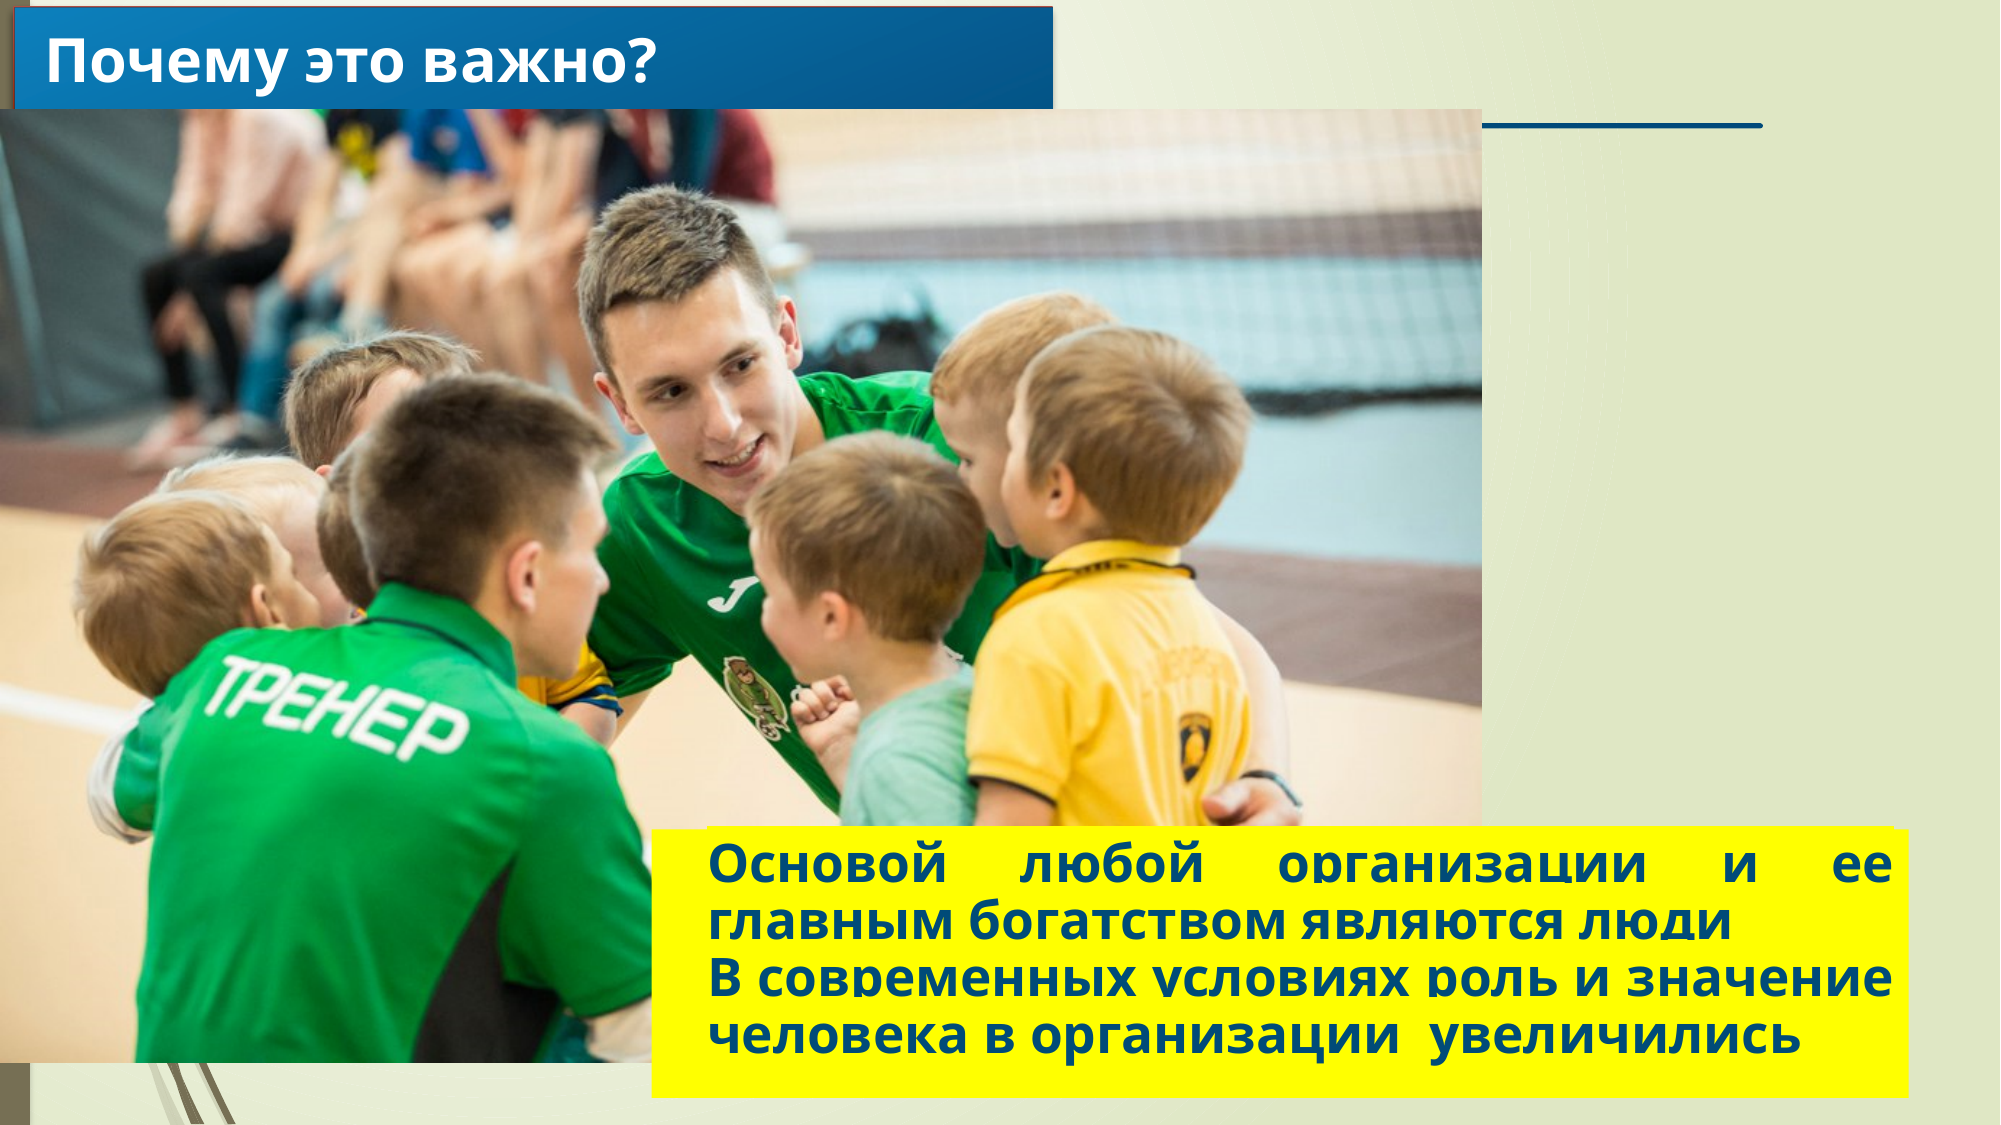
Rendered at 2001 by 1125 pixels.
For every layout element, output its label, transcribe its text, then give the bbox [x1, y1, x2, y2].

picture [0, 108, 1482, 1063]
text_box Основой любой организации и ее главным богатством являются люди В современных условиях роль и значение человека в организации увеличились [651, 829, 1909, 1098]
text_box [13, 5, 1203, 108]
